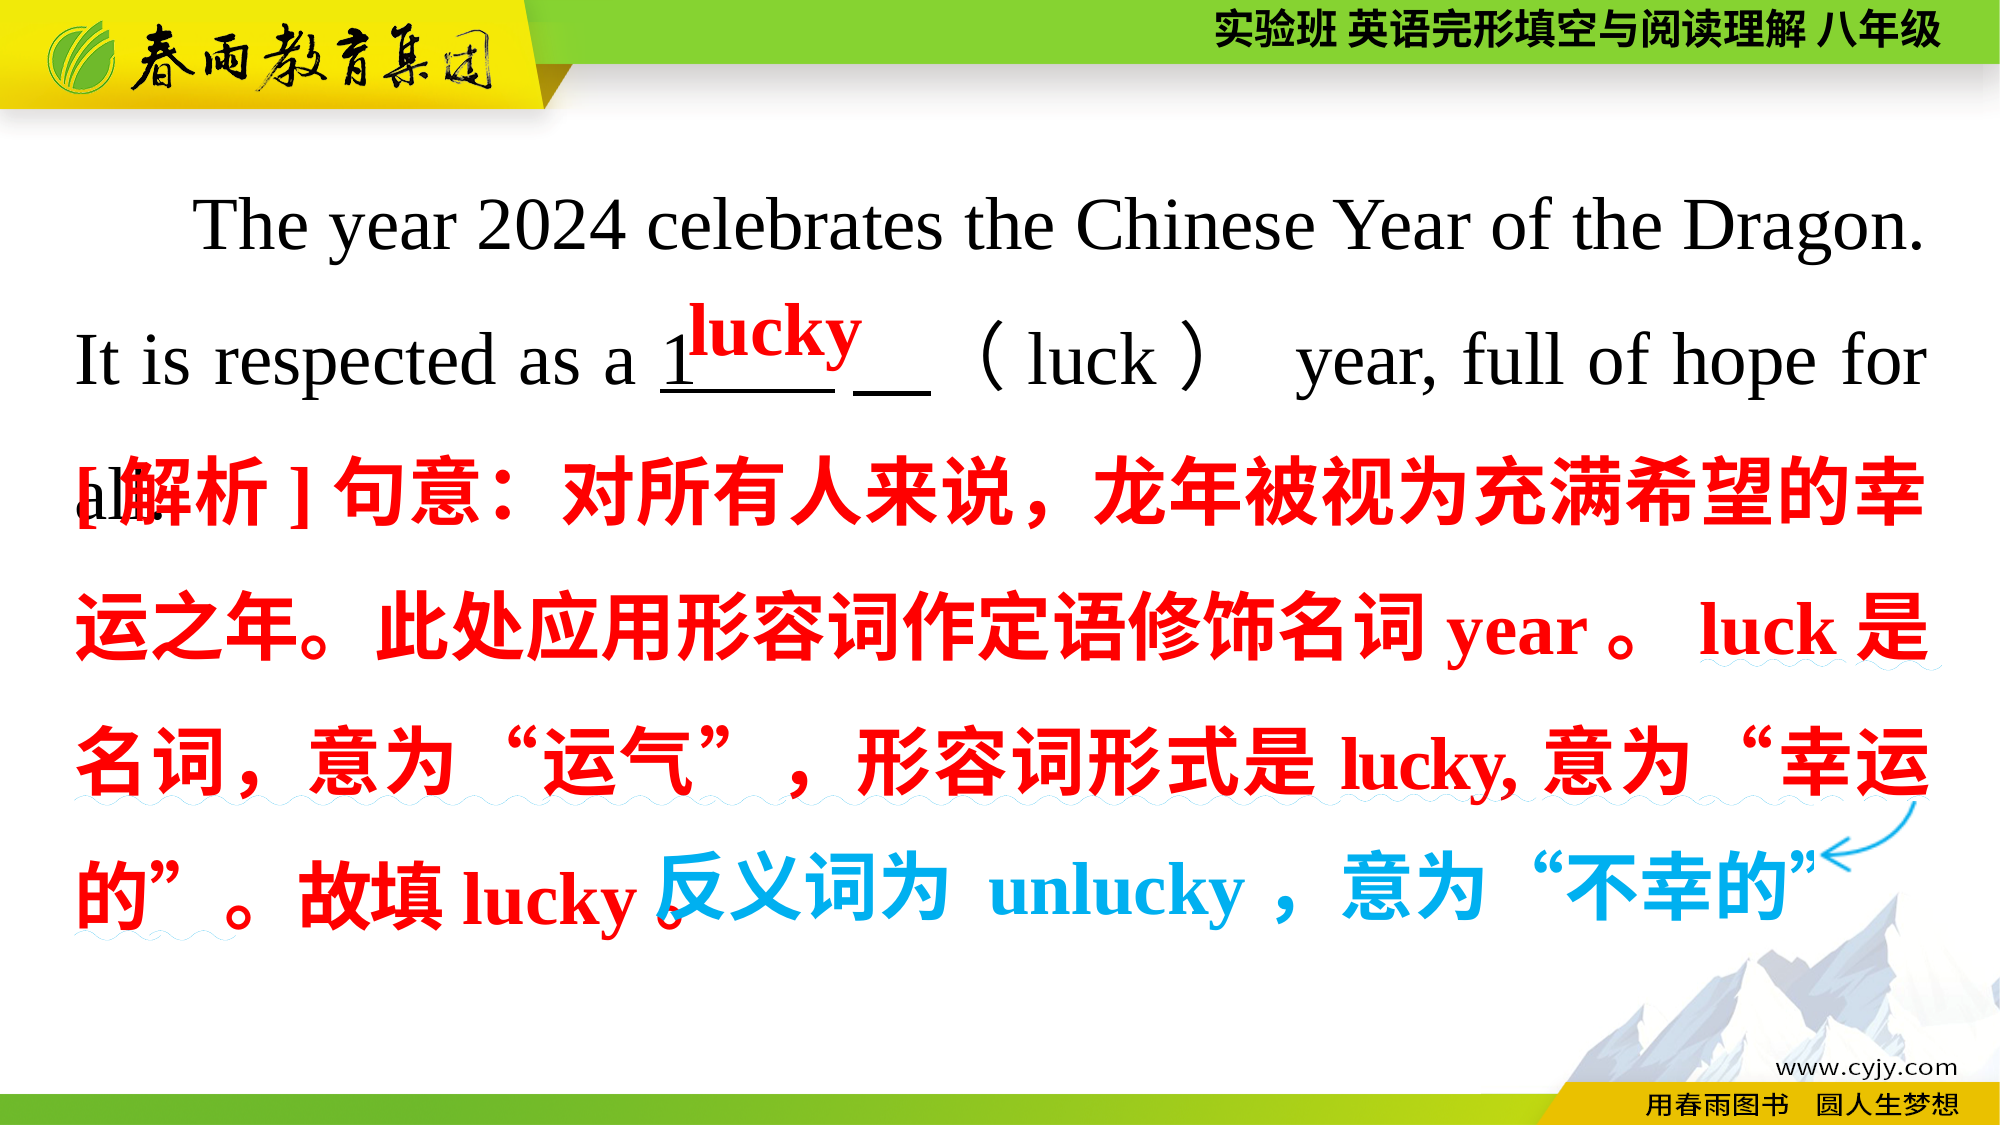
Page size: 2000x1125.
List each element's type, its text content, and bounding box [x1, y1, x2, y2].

picture [0, 0, 2000, 1125]
text_box [解析]句意：对所有人来说，龙年被视为充满希望的幸运之年。此处应用形容词作定语修饰名词year。luck是名词，意为“运气”，形容词形式是lucky,意为“幸运的”。故填lucky。 [59, 391, 1944, 947]
text_box 反义词为 unlucky，意为“不幸的” [638, 832, 1880, 937]
list The year 2024 celebrates the Chinese Year of the Dragon. It is respected as a 1 （luck） year, full of hope for all. [59, 122, 1944, 391]
text_box lucky [673, 273, 879, 379]
